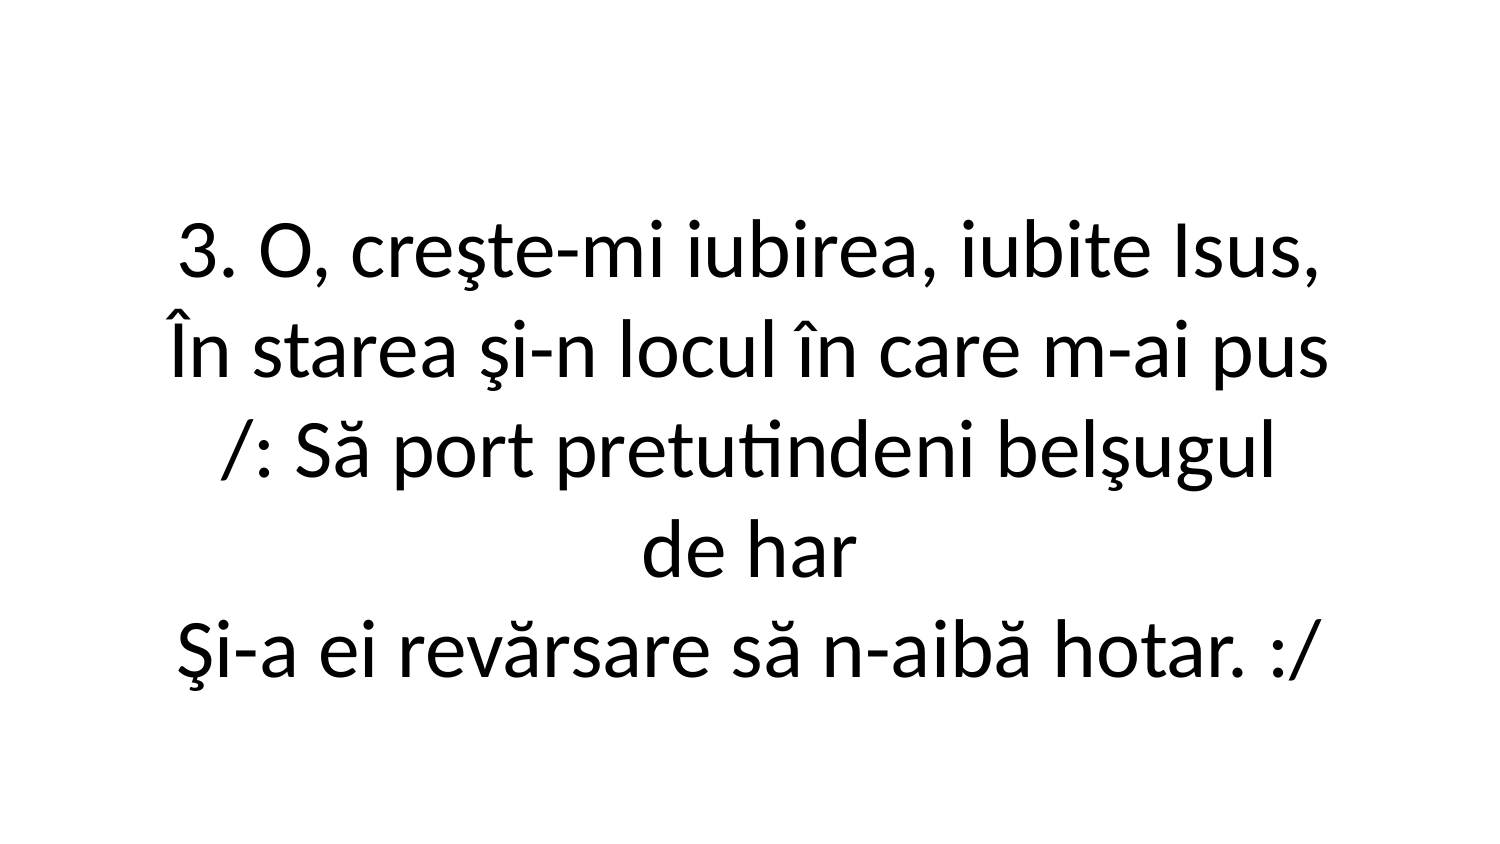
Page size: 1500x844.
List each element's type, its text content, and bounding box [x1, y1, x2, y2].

text_box 3. O, creşte-mi iubirea, iubite Isus, În starea şi-n locul în care m-ai pus /: Să port pretutindeni belşugul de har Şi-a ei revărsare să n-aibă hotar. :/ [153, 142, 1347, 702]
